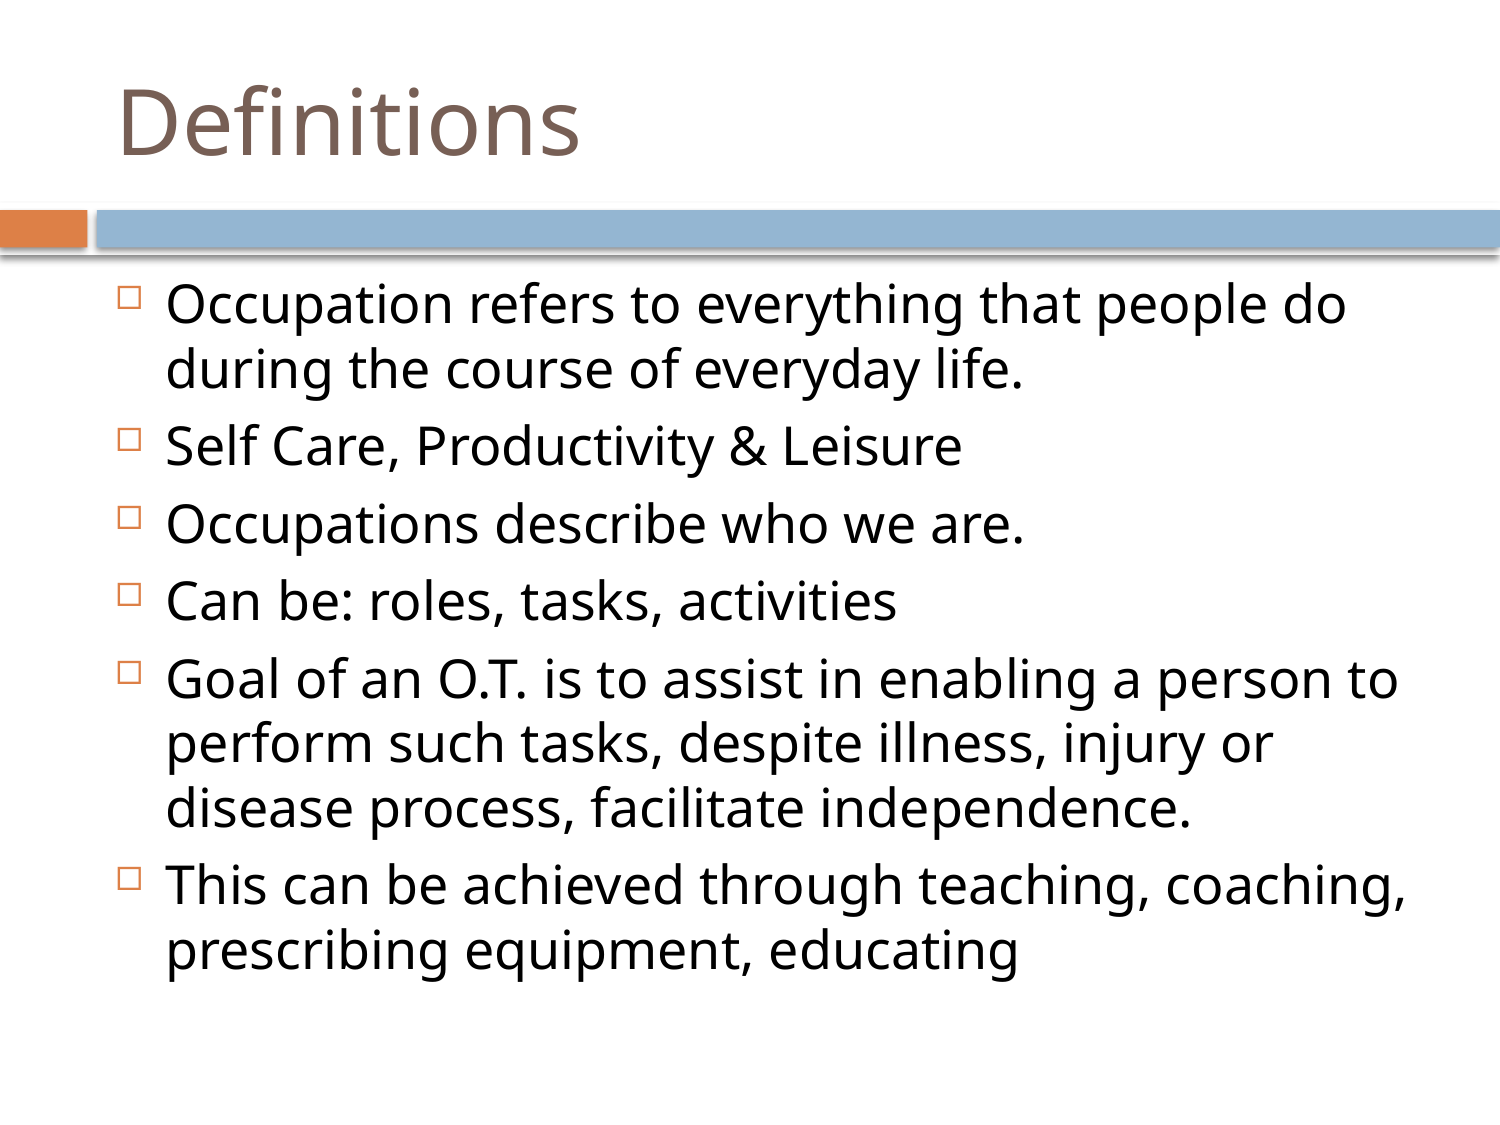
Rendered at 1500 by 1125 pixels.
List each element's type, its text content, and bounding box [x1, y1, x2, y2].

title Definitions [100, 37, 1438, 200]
list Occupation refers to everything that people do during the course of everyday life. Self Care, Productivity & Leisure Occupations describe who we are. Can be: roles, tasks, activities Goal of an O.T. is to assist in enabling a person to perform such tasks, despite illness, injury or disease process, facilitate independence. This can be achieved through teaching, coaching, prescribing equipment, educating [100, 262, 1438, 1000]
